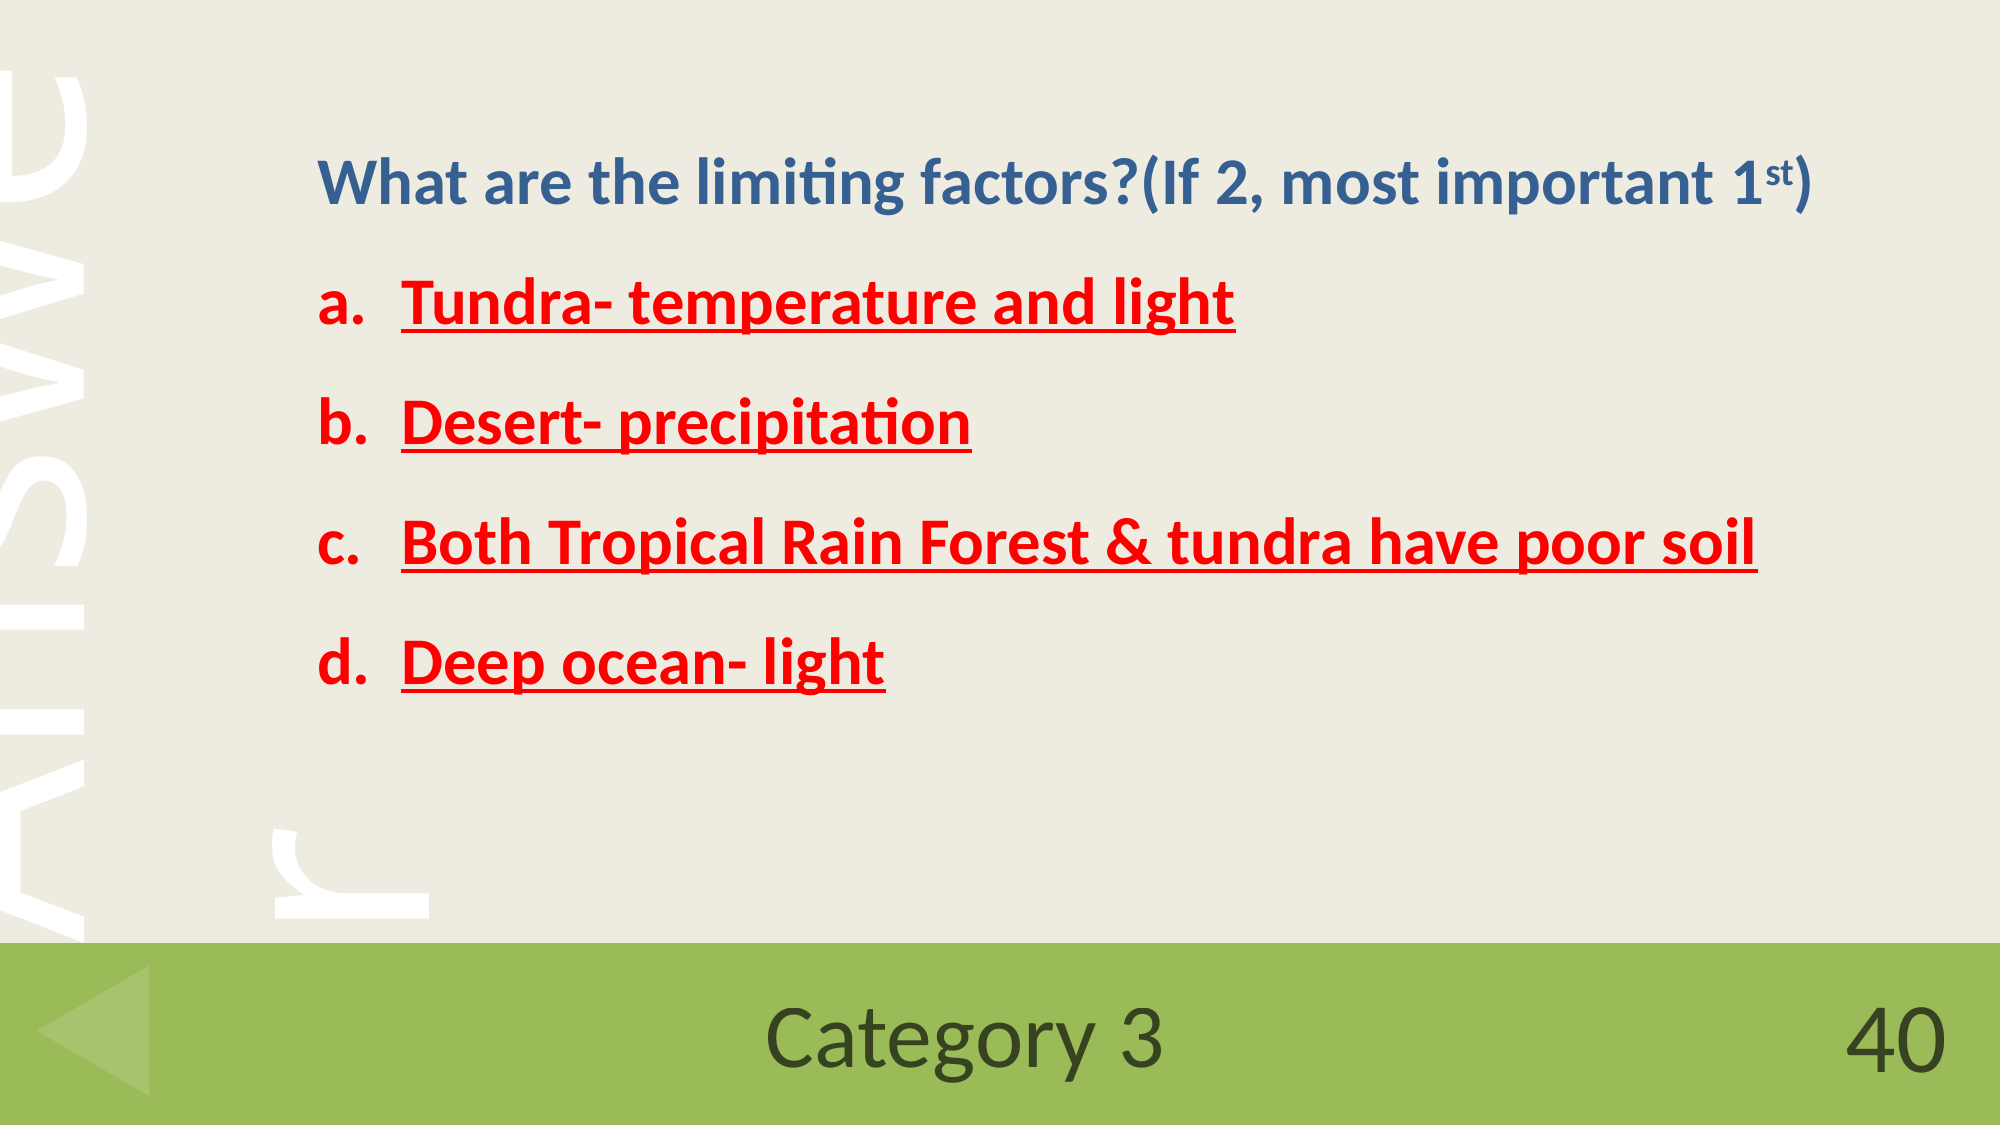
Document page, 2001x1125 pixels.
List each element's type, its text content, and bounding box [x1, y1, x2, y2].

list What are the limiting factors?(If 2, most important 1st) Tundra- temperature and light Desert- precipitation Both Tropical Rain Forest & tundra have poor soil Deep ocean- light [302, 123, 1908, 874]
title Category 3 [65, 937, 1866, 1125]
list 40 [1866, 967, 1963, 1097]
